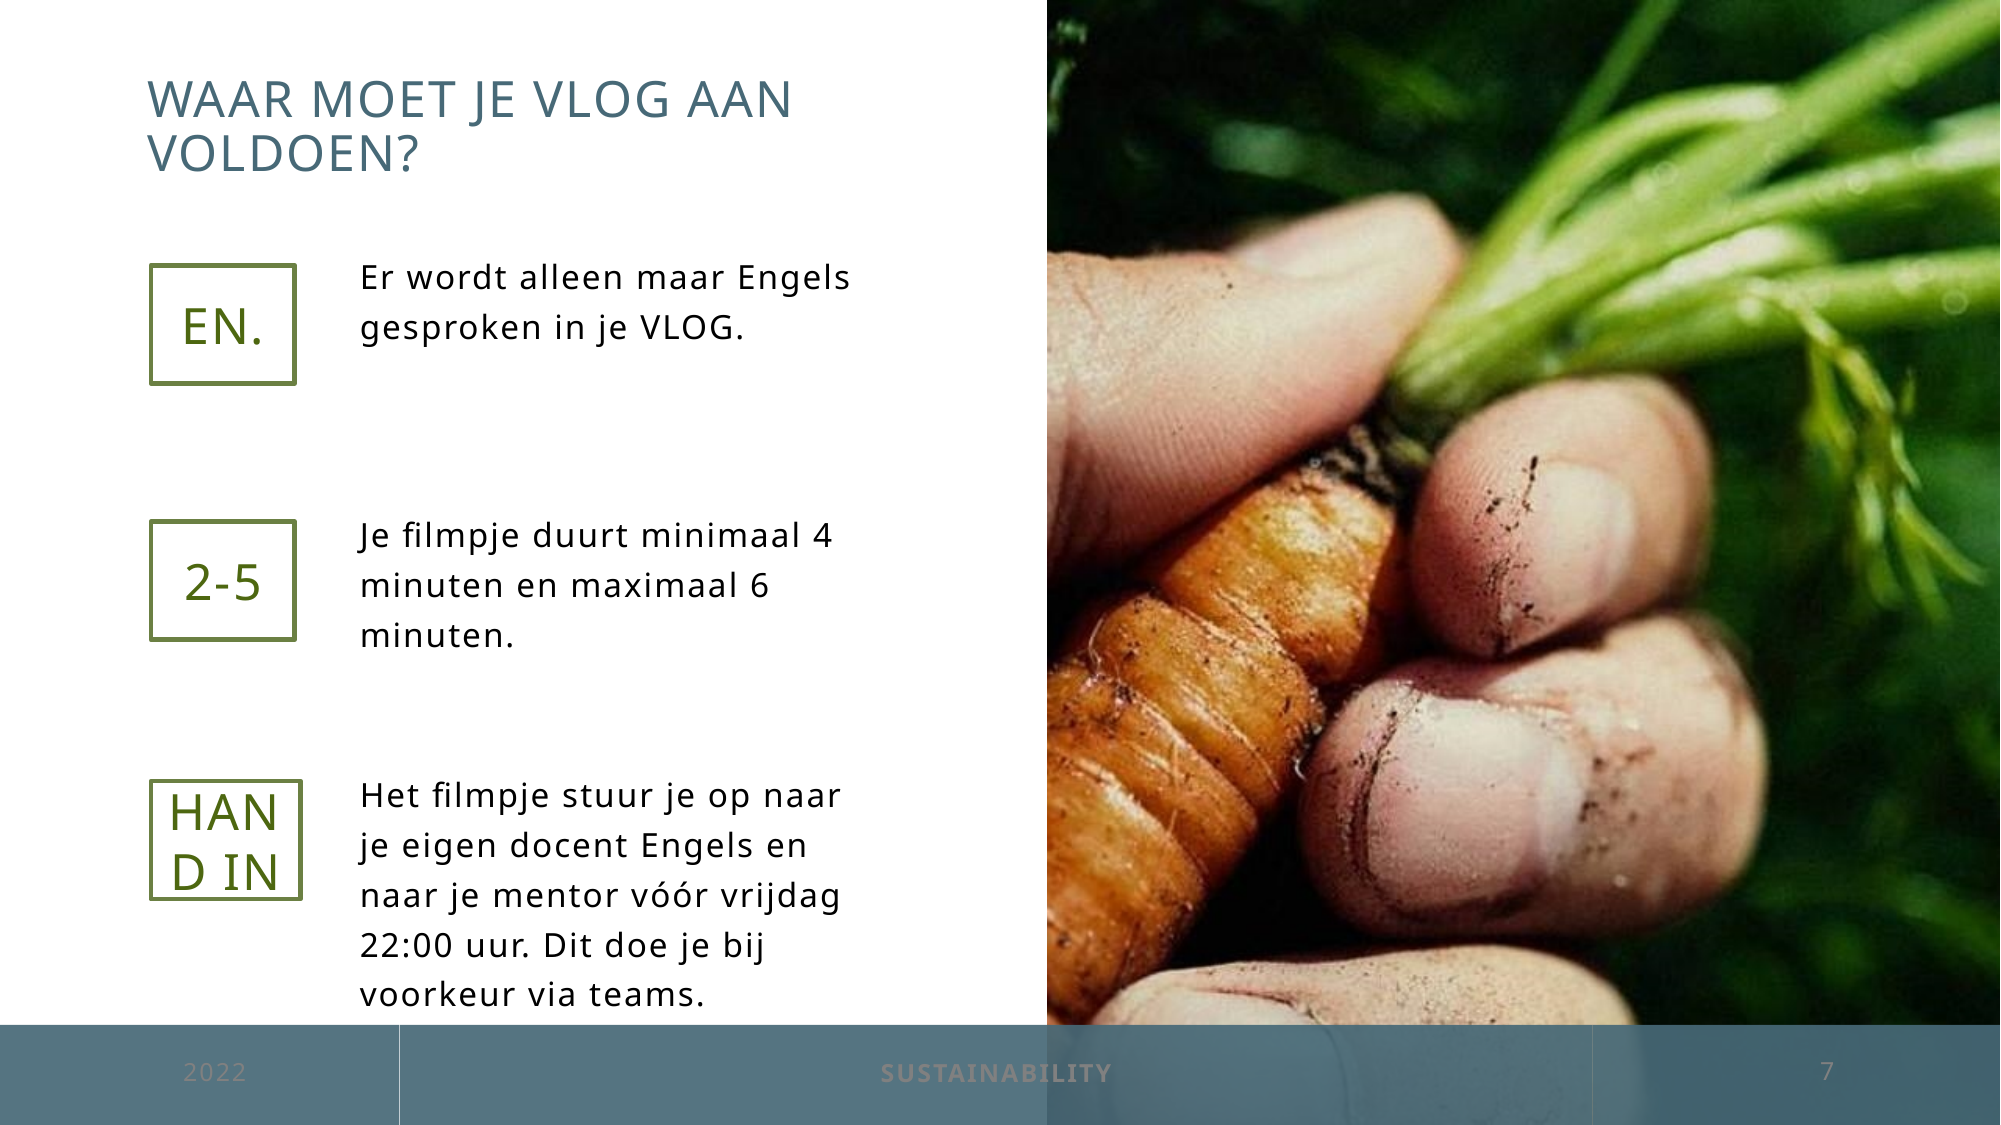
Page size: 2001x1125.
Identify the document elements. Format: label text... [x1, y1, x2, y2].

list Je filmpje duurt minimaal 4 minuten en maximaal 6 minuten. [345, 497, 897, 665]
list 2-5 [149, 519, 297, 642]
footer SUSTAINABILITY [400, 1024, 1047, 1125]
slide_number 2022 [0, 1024, 400, 1125]
title WAAR MOET JE VLOG AAN VOLDOEN? [132, 69, 986, 188]
picture [1047, 0, 2000, 1125]
list Het filmpje stuur je op naar je eigen docent Engels en naar je mentor vóór vrijdag 22:00 uur. Dit doe je bij voorkeur via teams. [345, 756, 897, 924]
list HAND IN [149, 779, 303, 901]
list Er wordt alleen maar Engels gesproken in je VLOG. [345, 238, 897, 406]
list EN. [149, 263, 297, 386]
